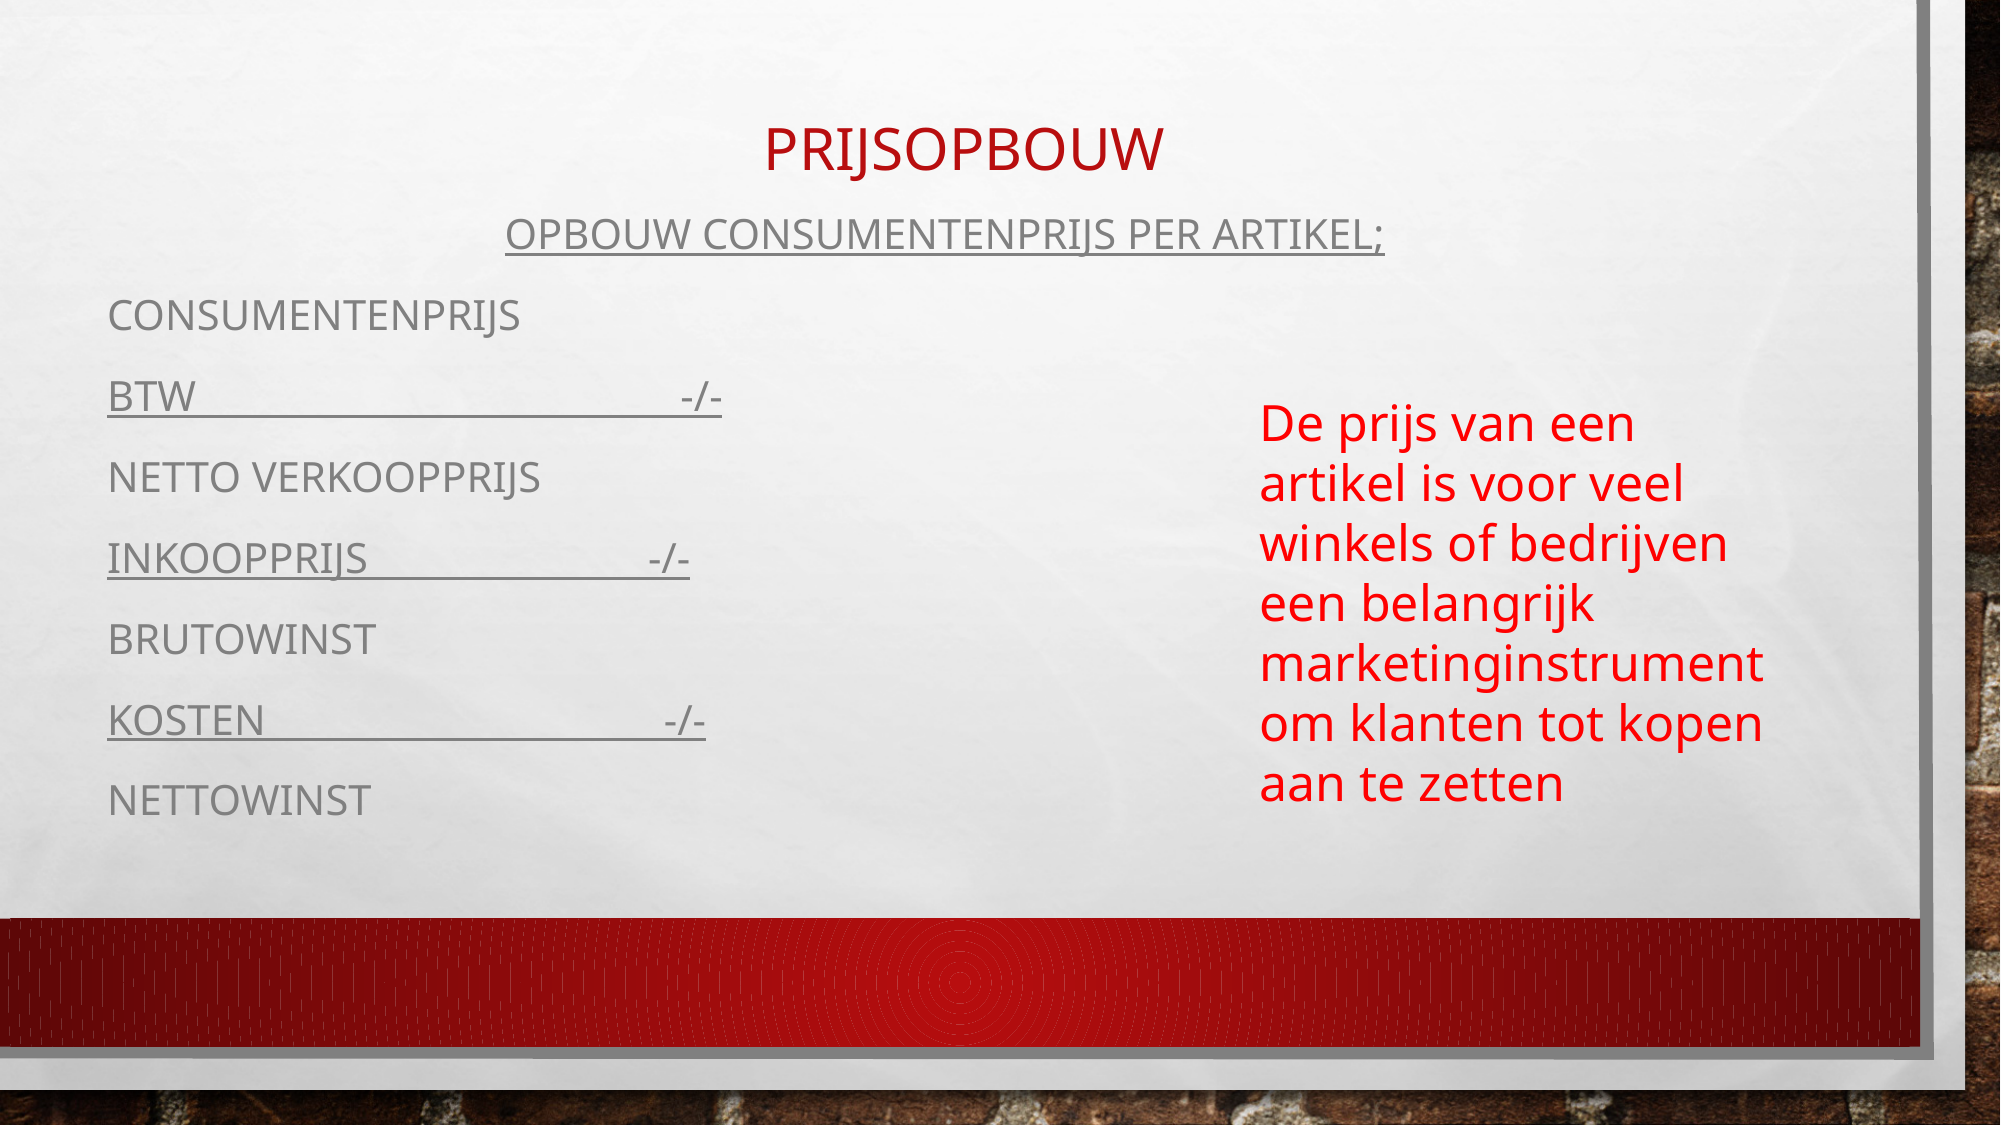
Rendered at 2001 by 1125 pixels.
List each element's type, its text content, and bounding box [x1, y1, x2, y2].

text_box De prijs van een artikel is voor veel winkels of bedrijven een belangrijk marketinginstrument om klanten tot kopen aan te zetten [1244, 383, 1798, 819]
list Opbouw consumentenprijs per artikel; Consumentenprijs BTW -/- Netto verkoopprijs Inkoopprijs -/- Brutowinst Kosten -/- Nettowinst [92, 190, 1798, 883]
picture [0, 0, 2000, 1125]
title Prijsopbouw [112, 112, 1818, 191]
